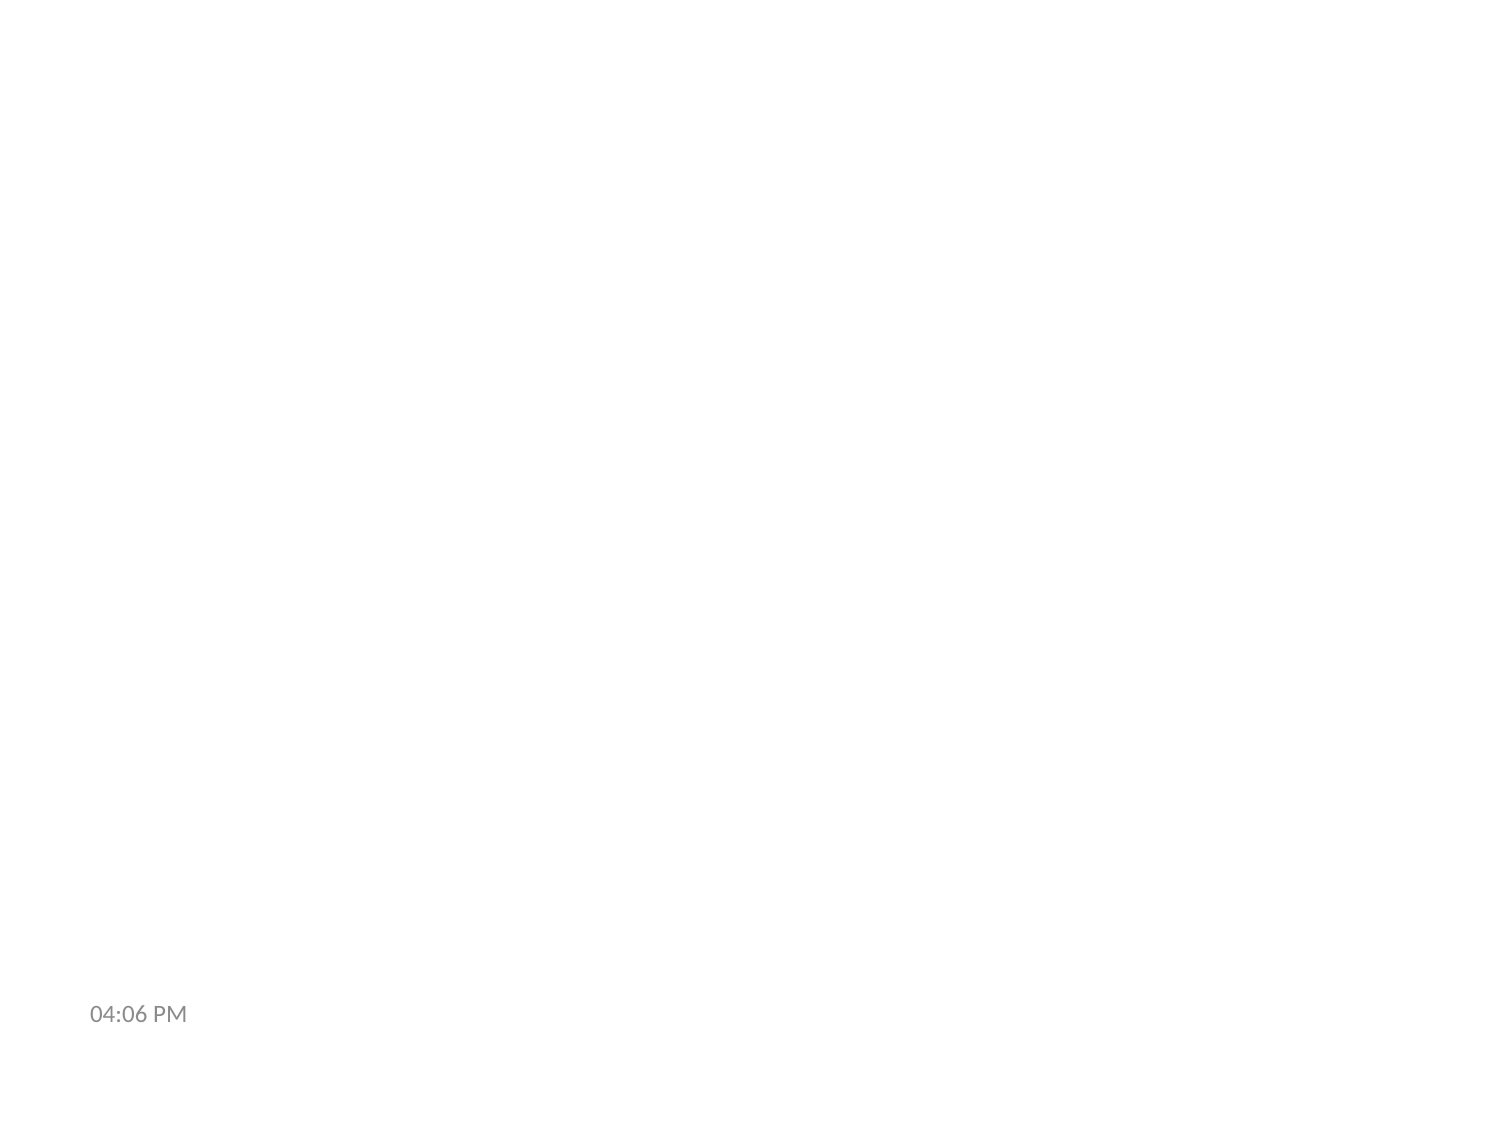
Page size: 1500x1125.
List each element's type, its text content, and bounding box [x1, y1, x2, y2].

text_box 3:35 PM [75, 982, 425, 1043]
